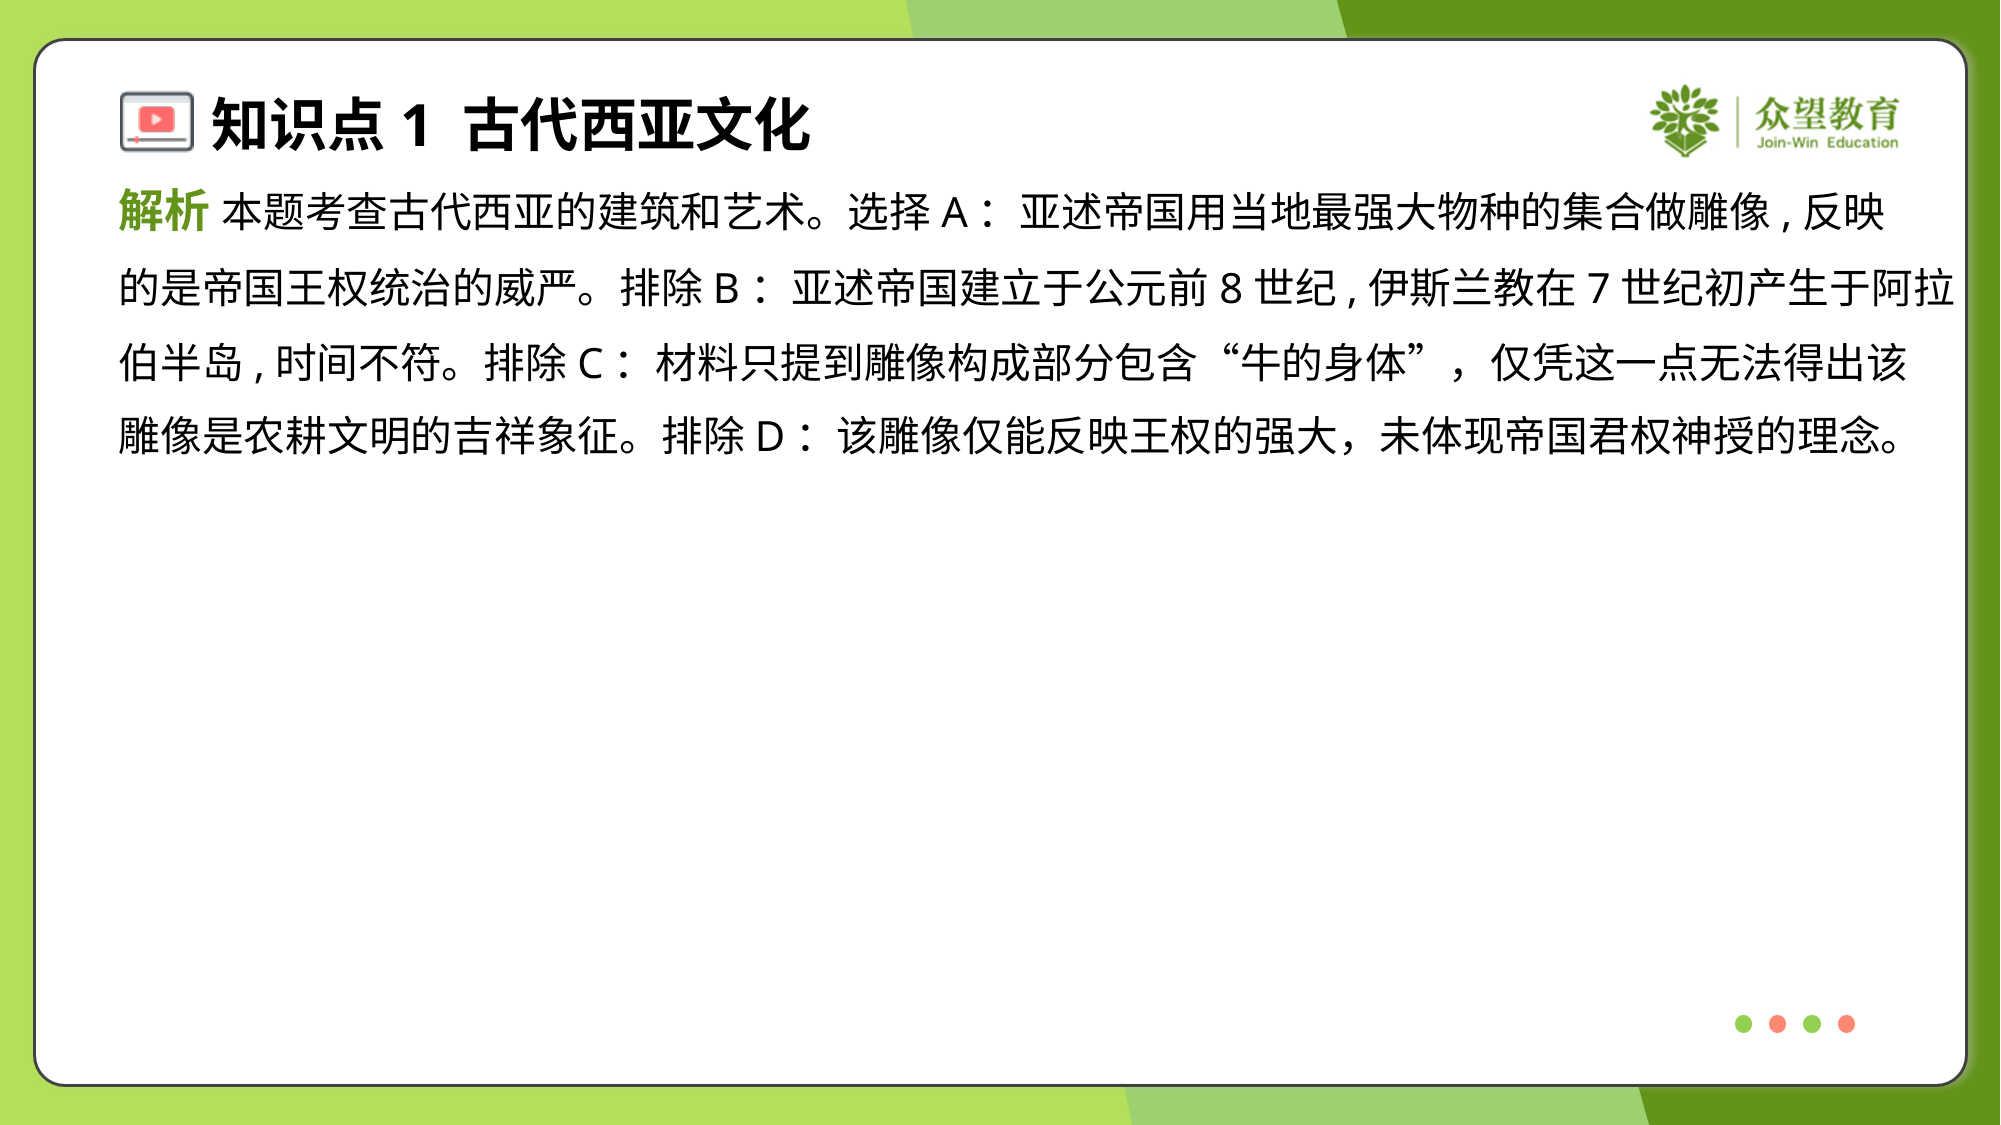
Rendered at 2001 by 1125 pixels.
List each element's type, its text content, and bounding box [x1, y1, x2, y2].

text_box 解析 本题考查古代西亚的建筑和艺术。选择A：亚述帝国用当地最强大物种的集合做雕像,反映 的是帝国王权统治的威严。排除B：亚述帝国建立于公元前8世纪,伊斯兰教在7世纪初产生于阿拉 伯半岛,时间不符。排除C：材料只提到雕像构成部分包含“牛的身体”，仅凭这一点无法得出该 雕像是农耕文明的吉祥象征。排除D：该雕像仅能反映王权的强大，未体现帝国君权神授的理念。 [118, 159, 1883, 452]
picture [0, 0, 2000, 1125]
